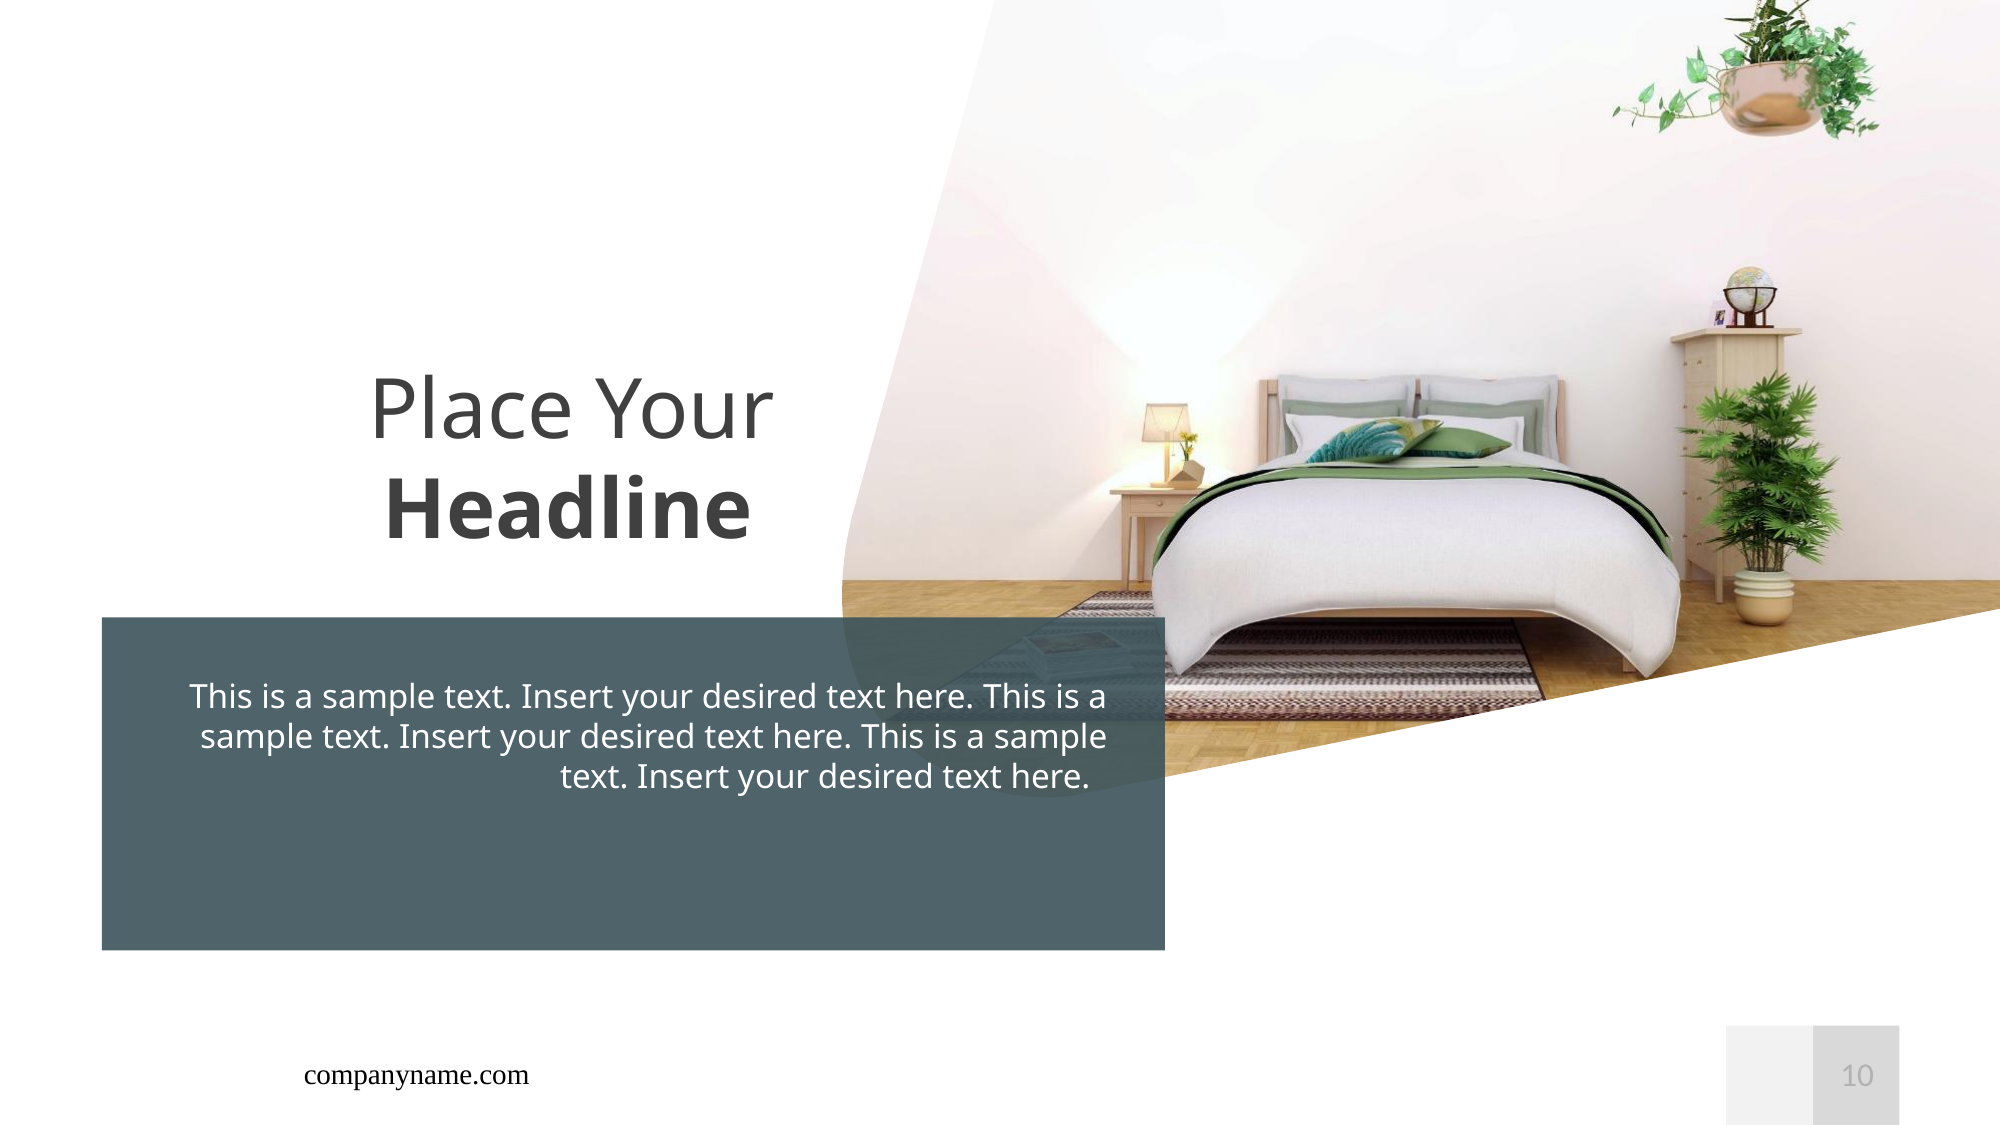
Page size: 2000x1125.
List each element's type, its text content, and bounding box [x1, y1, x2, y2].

footer companyname.com [99, 1042, 734, 1103]
picture [841, 0, 2000, 798]
text_box Place Your Headline [139, 347, 776, 563]
text_box This is a sample text. Insert your desired text here. This is a sample text. Insert your desired text here. This is a sample text. Insert your desired text here. [153, 667, 838, 803]
slide_number 10 [1814, 1042, 1900, 1103]
text_box [100, 615, 1167, 952]
